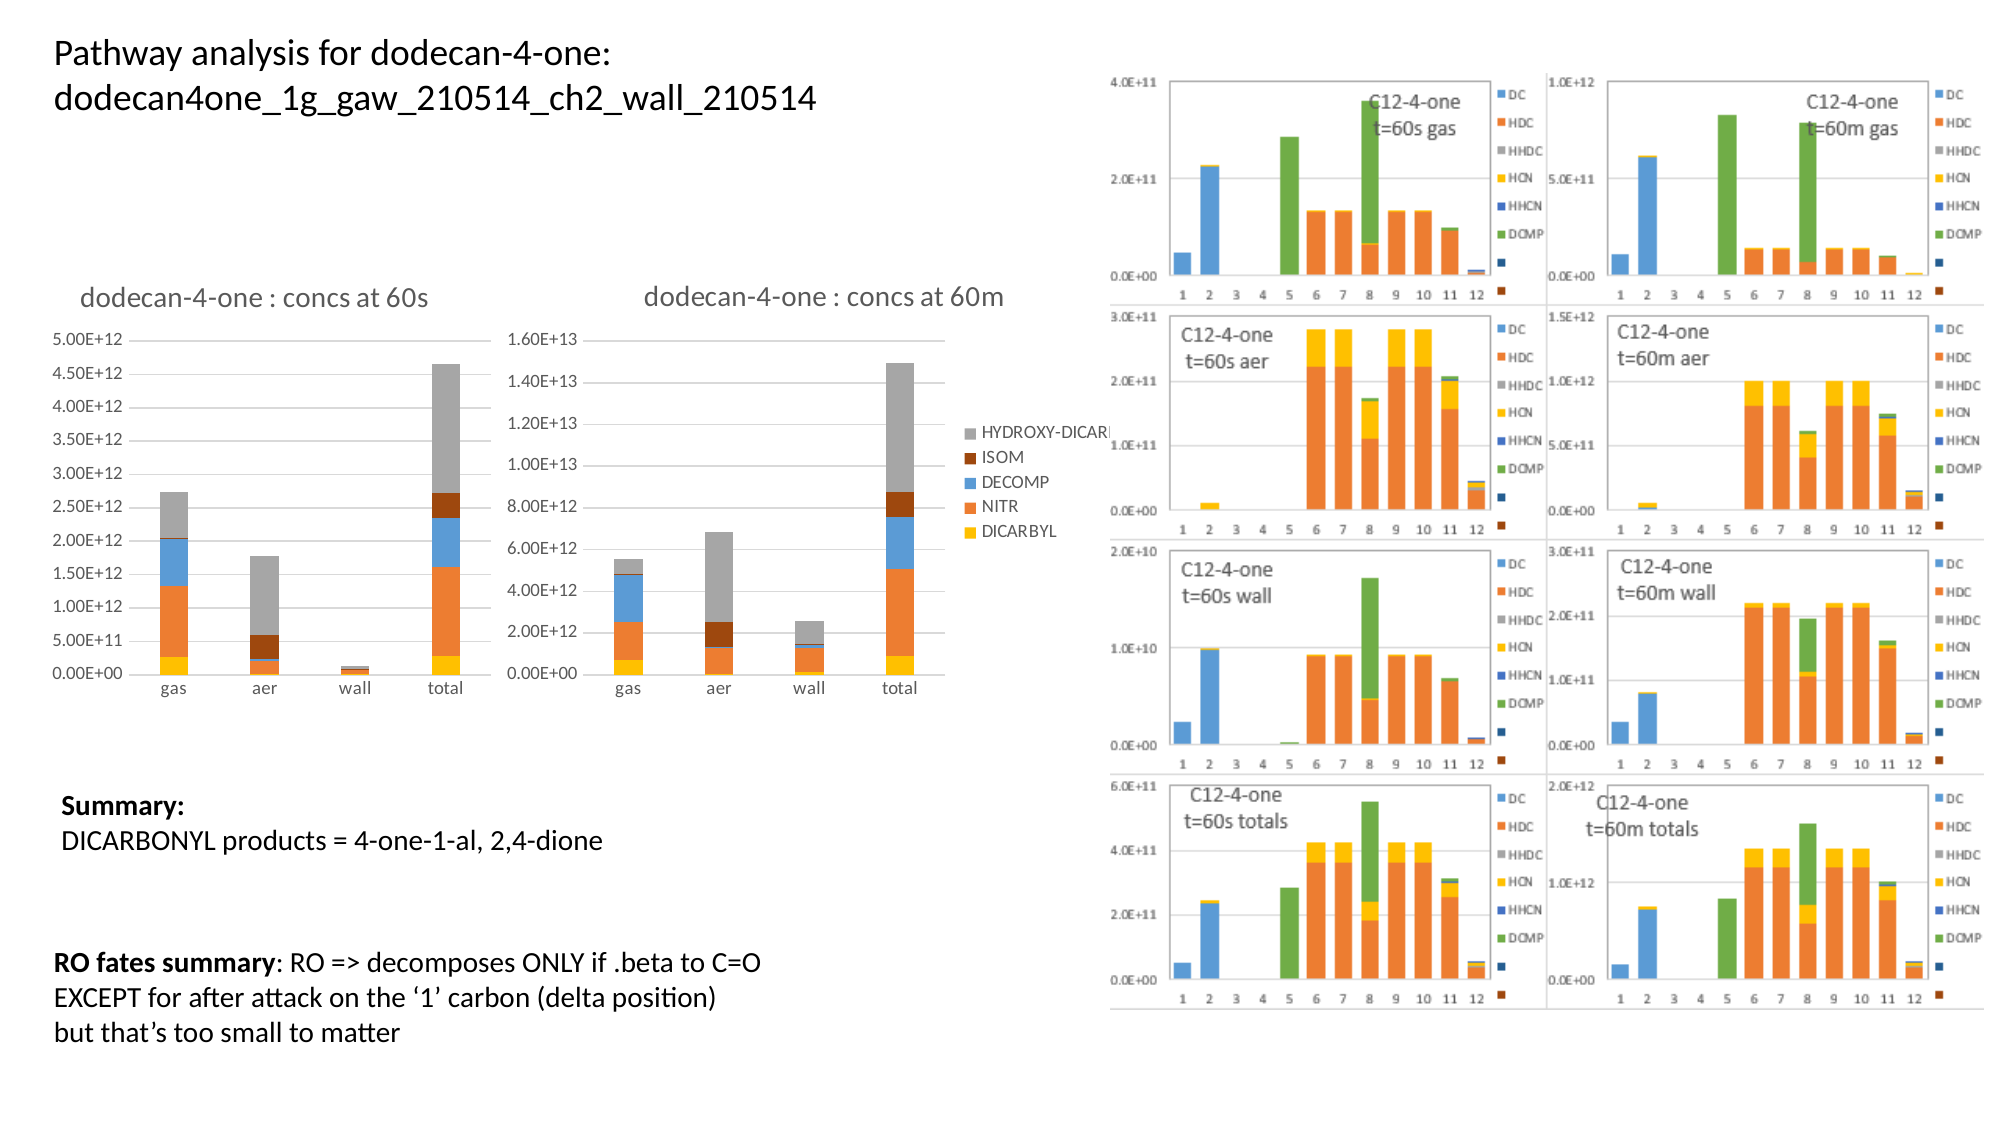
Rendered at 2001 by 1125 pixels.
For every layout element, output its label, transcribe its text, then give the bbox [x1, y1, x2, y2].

chart [39, 258, 1110, 709]
text_box Summary: DICARBONYL products = 4-one-1-al, 2,4-dione [46, 779, 1110, 864]
text_box Pathway analysis for dodecan-4-one: dodecan4one_1g_gaw_210514_ch2_wall_210514 [39, 20, 1111, 126]
picture [1110, 73, 1984, 1010]
text_box RO fates summary: RO => decomposes ONLY if .beta to C=O EXCEPT for after attack on the ‘1’ carbon (delta position) but that’s too small to matter [39, 935, 789, 1056]
